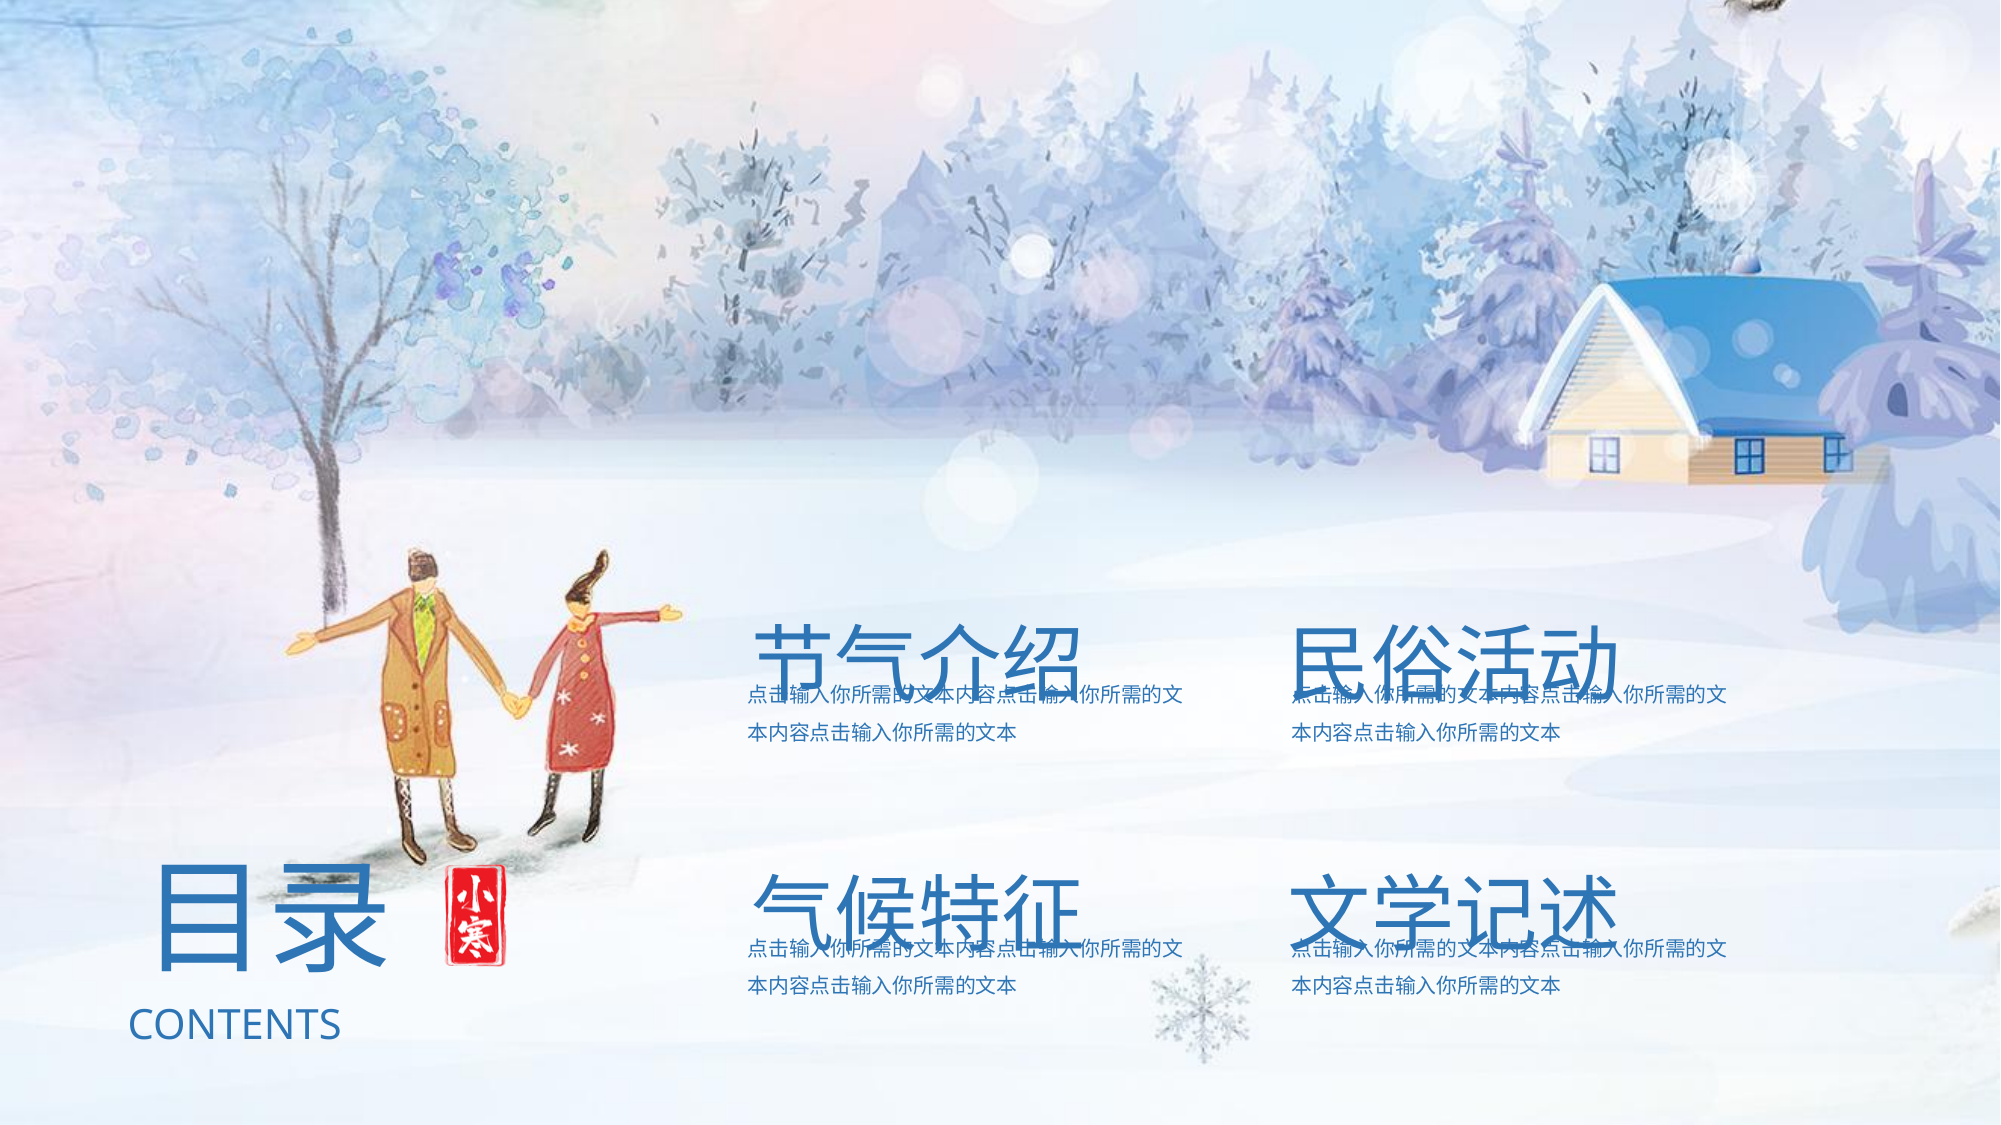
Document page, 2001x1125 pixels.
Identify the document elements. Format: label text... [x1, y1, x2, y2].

text_box 点击输入你所需的文本内容点击输入你所需的文本内容点击输入你所需的文本 [732, 662, 1203, 752]
text_box 点击输入你所需的文本内容点击输入你所需的文本内容点击输入你所需的文本 [1276, 662, 1747, 752]
text_box CONTENTS [112, 990, 442, 1056]
text_box 点击输入你所需的文本内容点击输入你所需的文本内容点击输入你所需的文本 [732, 915, 1203, 1006]
text_box 民俗活动 文学记述 [1273, 453, 1636, 969]
text_box 目录 [128, 830, 444, 995]
text_box 点击输入你所需的文本内容点击输入你所需的文本内容点击输入你所需的文本 [1276, 915, 1747, 1006]
text_box 节气介绍 气候特征 [737, 453, 1100, 662]
text_box 节气介绍 气候特征 [737, 752, 1100, 915]
picture [0, 0, 2000, 1125]
